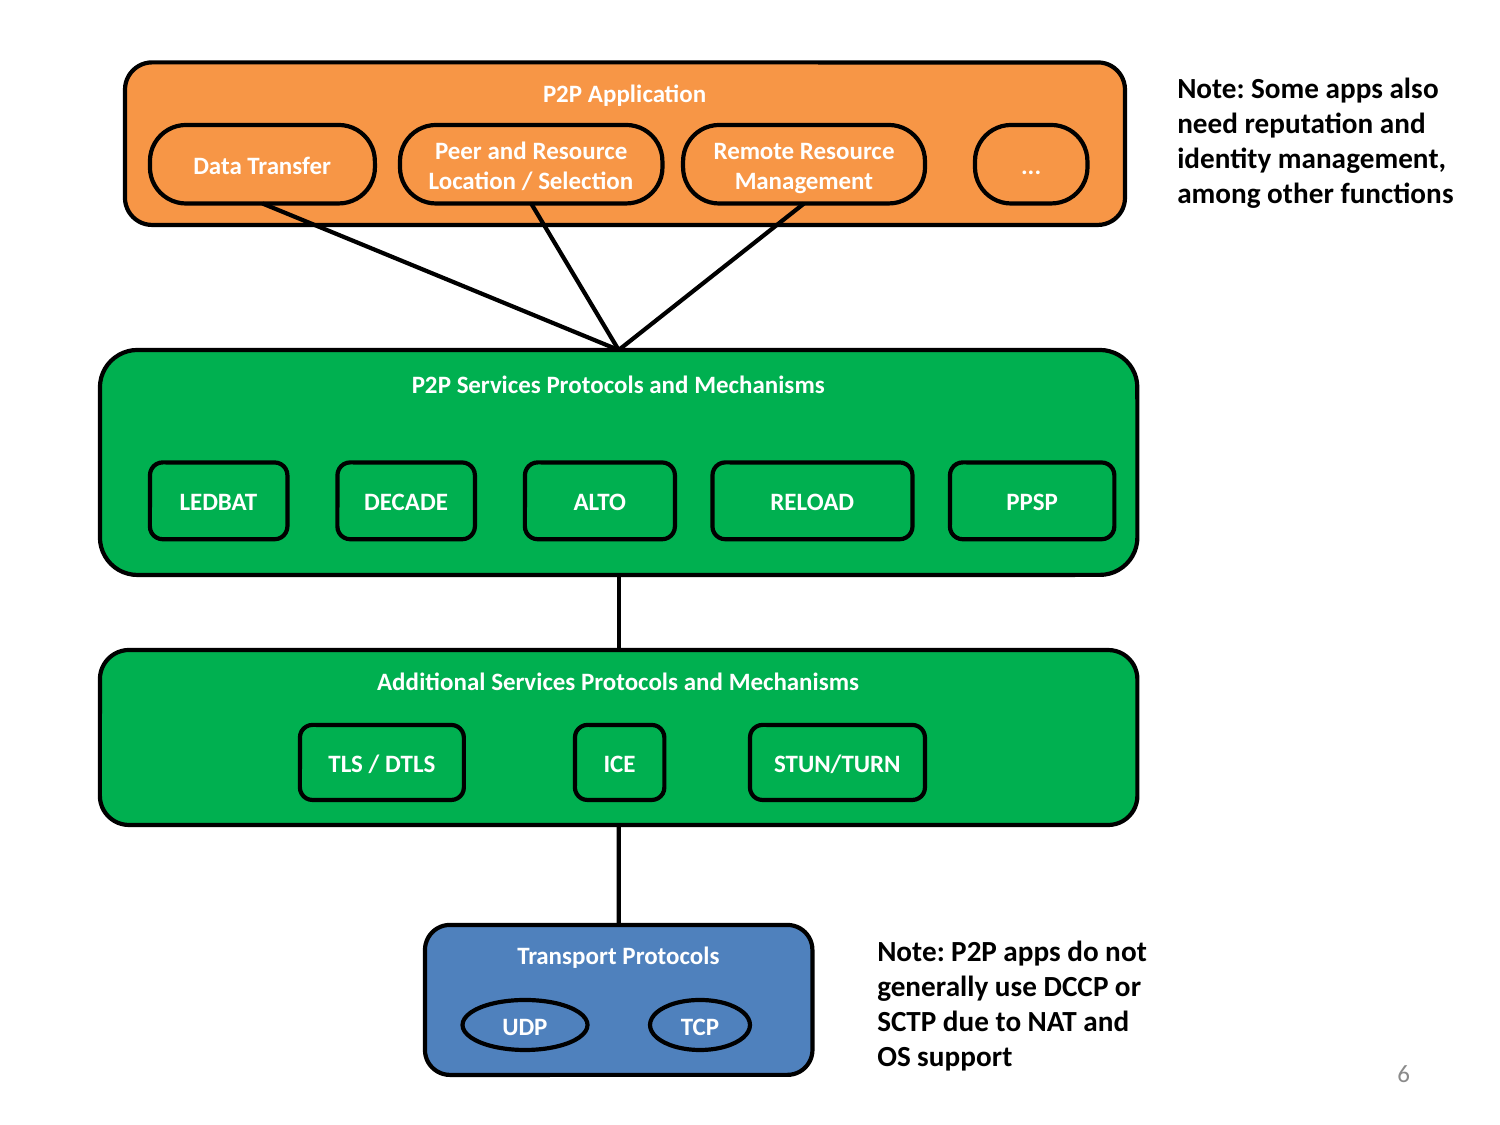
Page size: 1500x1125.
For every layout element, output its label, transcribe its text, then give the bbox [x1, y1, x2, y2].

text_box ICE [572, 722, 667, 803]
text_box P2P Application [122, 60, 1128, 228]
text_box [519, 232, 649, 321]
text_box Remote Resource Management [680, 122, 928, 206]
text_box TLS / DTLS [297, 722, 466, 803]
text_box RELOAD [710, 460, 915, 542]
text_box TCP [647, 997, 753, 1053]
text_box LEDBAT [147, 460, 290, 542]
text_box Note: P2P apps do not generally use DCCP or SCTP due to NAT and OS support [862, 924, 1163, 1080]
text_box Peer and Resource Location / Selection [519, 122, 665, 206]
text_box UDP [460, 997, 590, 1053]
text_box DECADE [335, 460, 478, 542]
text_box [637, 183, 785, 370]
slide_number 6 [1074, 1042, 1425, 1103]
text_box Data Transfer [147, 122, 362, 206]
text_box Transport Protocols [422, 922, 815, 1078]
text_box ... [972, 122, 1090, 206]
text_box PPSP [947, 460, 1117, 542]
text_box Additional Services Protocols and Mechanisms [97, 647, 1140, 828]
text_box Note: Some apps also need reputation and identity management, among other functions [1162, 62, 1500, 217]
text_box ALTO [522, 460, 678, 542]
text_box P2P Services Protocols and Mechanisms [97, 347, 1140, 578]
text_box STUN/TURN [747, 722, 928, 803]
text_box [367, 98, 514, 456]
